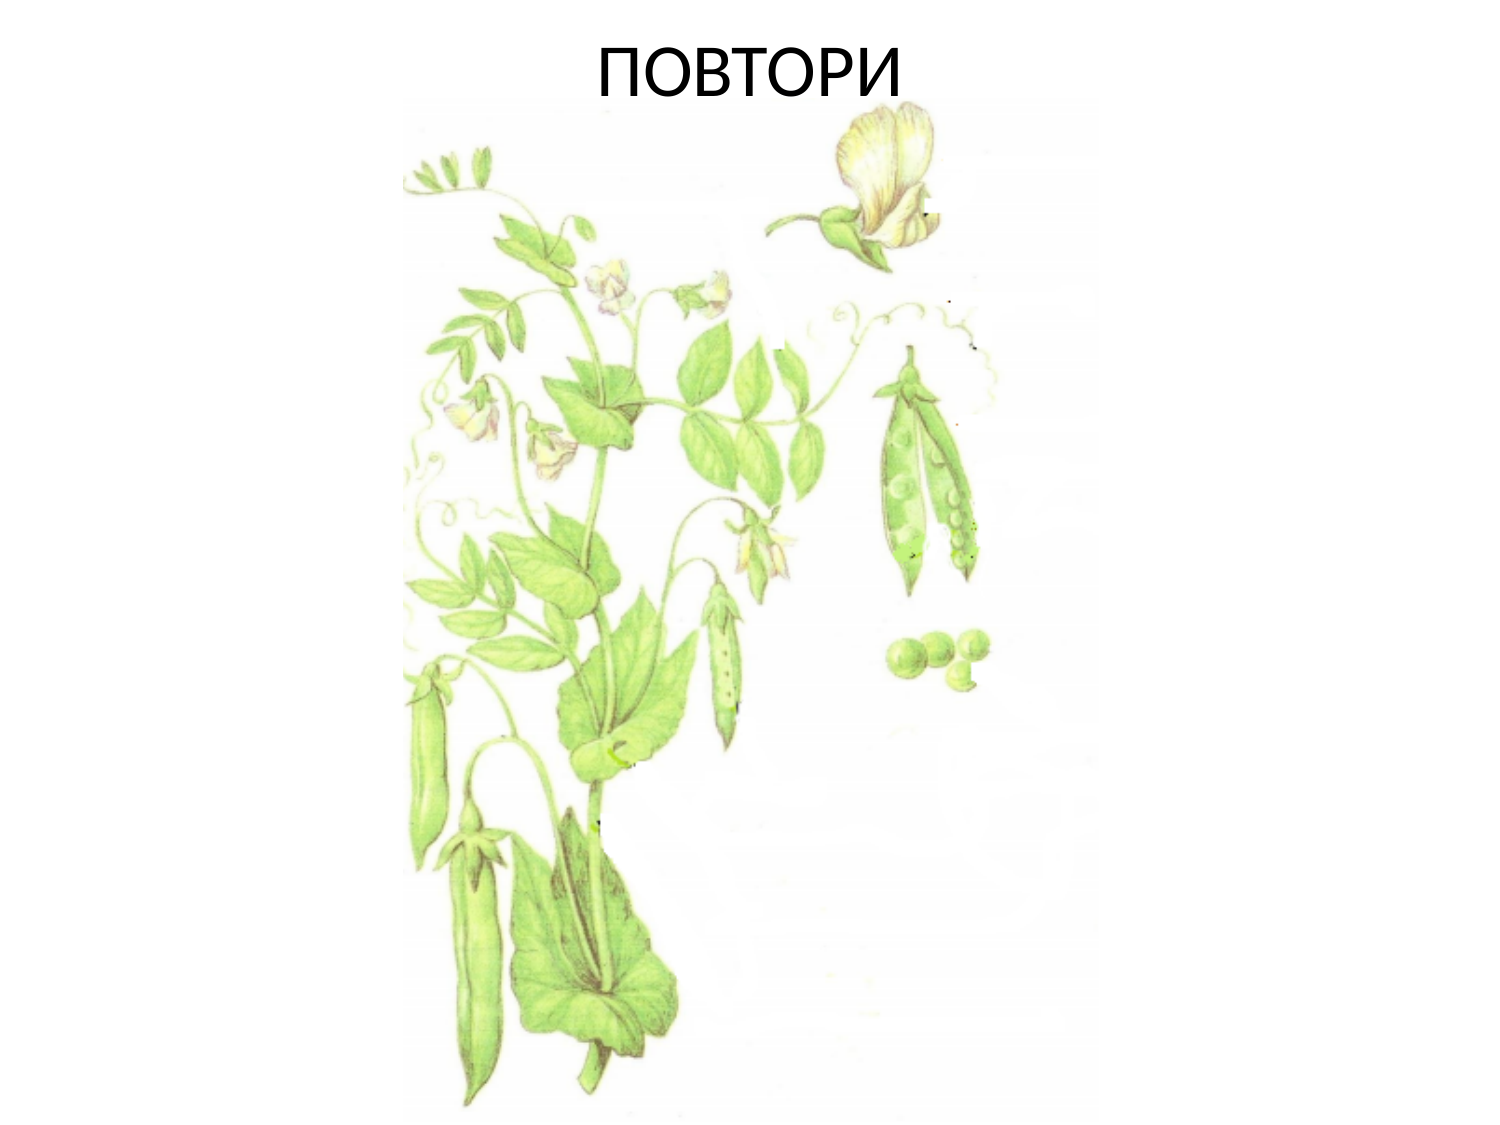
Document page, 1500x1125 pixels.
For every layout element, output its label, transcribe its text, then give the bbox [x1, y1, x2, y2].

title ПОВТОРИ [75, 19, 1425, 114]
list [402, 98, 1129, 1125]
